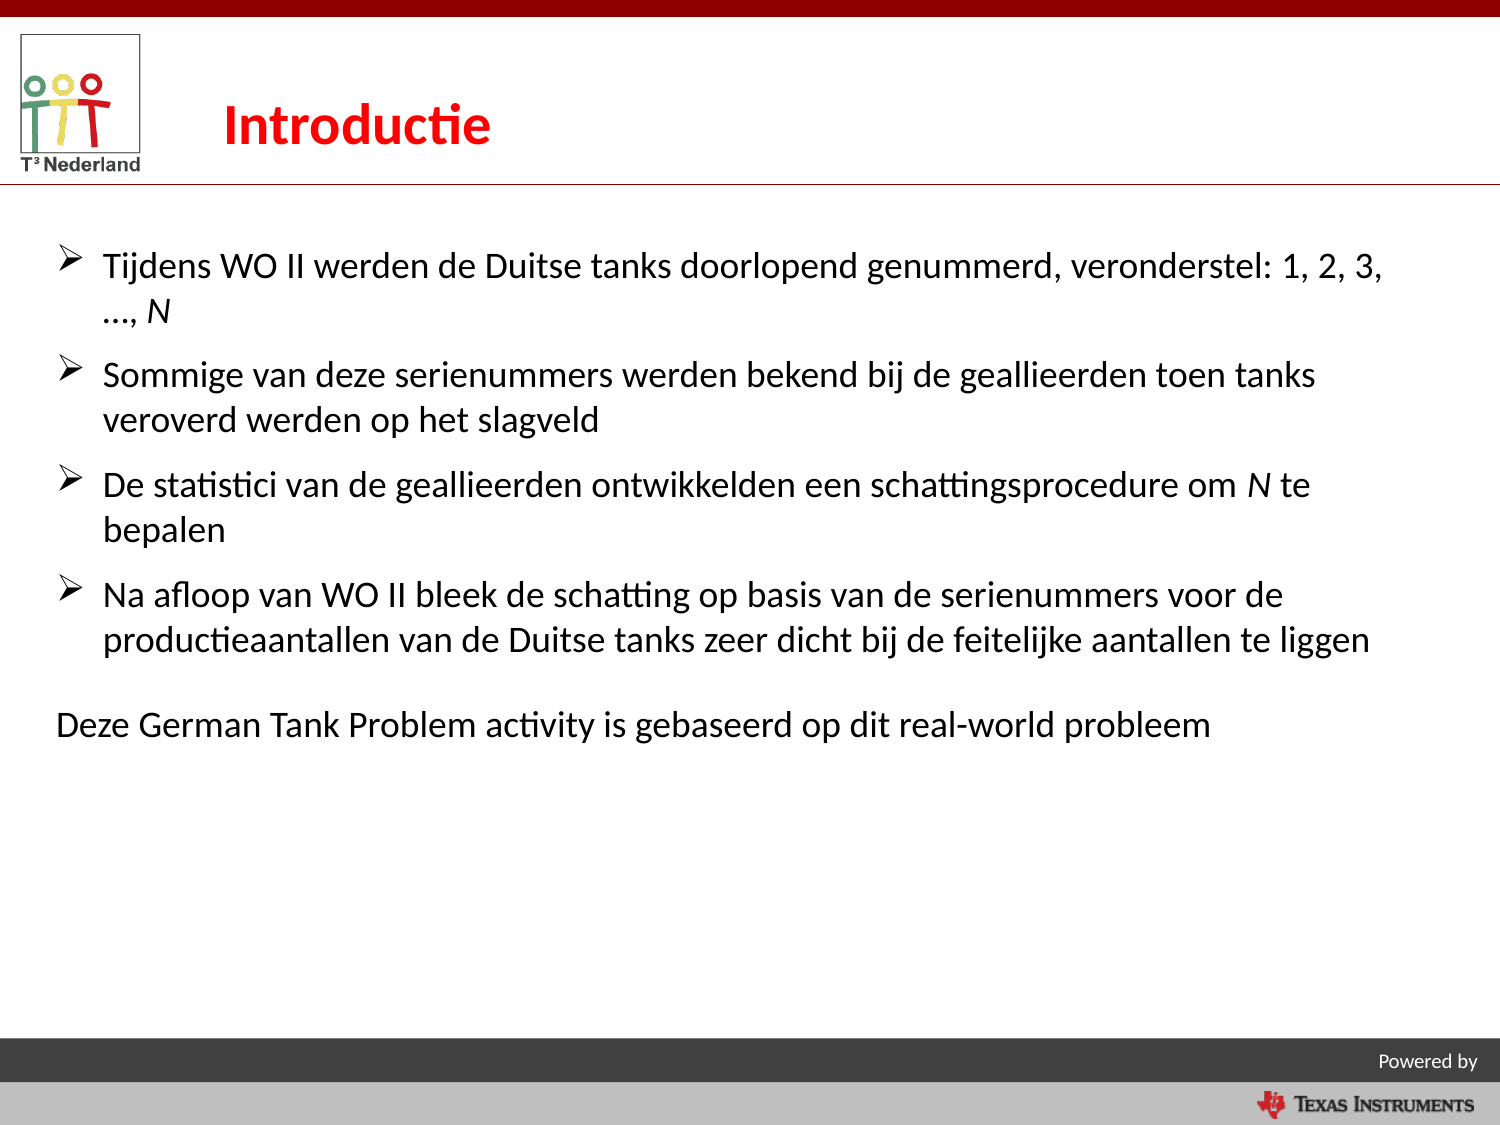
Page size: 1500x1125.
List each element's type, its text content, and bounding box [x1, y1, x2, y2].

text_box [0, 1084, 1500, 1125]
text_box Powered by [1363, 1040, 1493, 1081]
text_box Tijdens WO II werden de Duitse tanks doorlopend genummerd, veronderstel: 1, 2, 3, …, N Sommige van deze serienummers werden bekend bij de geallieerden toen tanks veroverd werden op het slagveld De statistici van de geallieerden ontwikkelden een schattingsprocedure om N te bepalen Na afloop van WO II bleek de schatting op basis van de serienummers voor de productieaantallen van de Duitse tanks zeer dicht bij de feitelijke aantallen te liggen Deze German Tank Problem activity is gebaseerd op dit real-world probleem [41, 198, 1412, 788]
text_box Introductie [208, 78, 507, 164]
picture [1257, 1091, 1474, 1119]
text_box [0, 0, 1500, 19]
text_box [0, 1036, 1500, 1084]
picture [17, 31, 143, 173]
